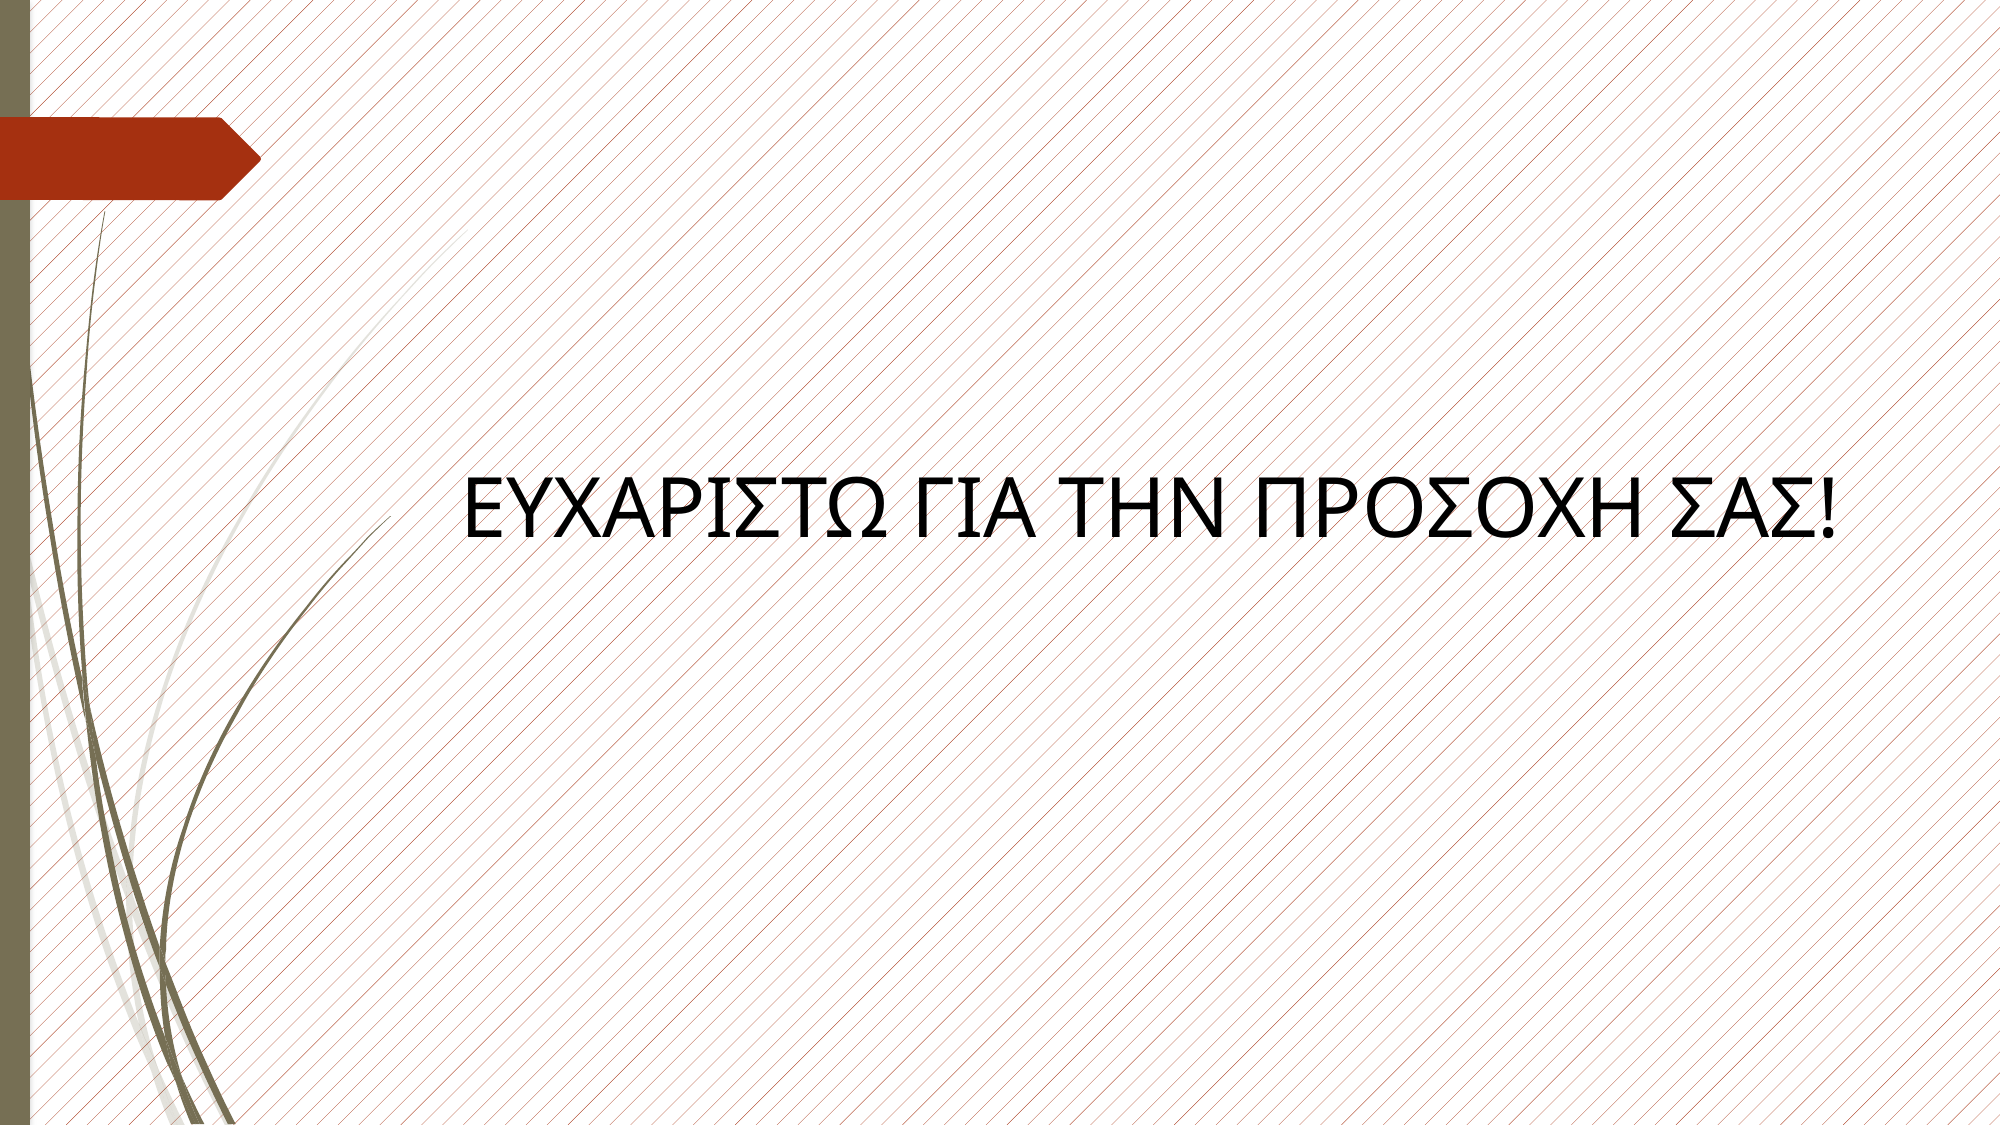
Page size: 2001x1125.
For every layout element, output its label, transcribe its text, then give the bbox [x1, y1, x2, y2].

text_box ΕΥΧΑΡΙΣΤΩ ΓΙΑ ΤΗΝ ΠΡΟΣΟΧΗ ΣΑΣ! [445, 446, 1879, 562]
